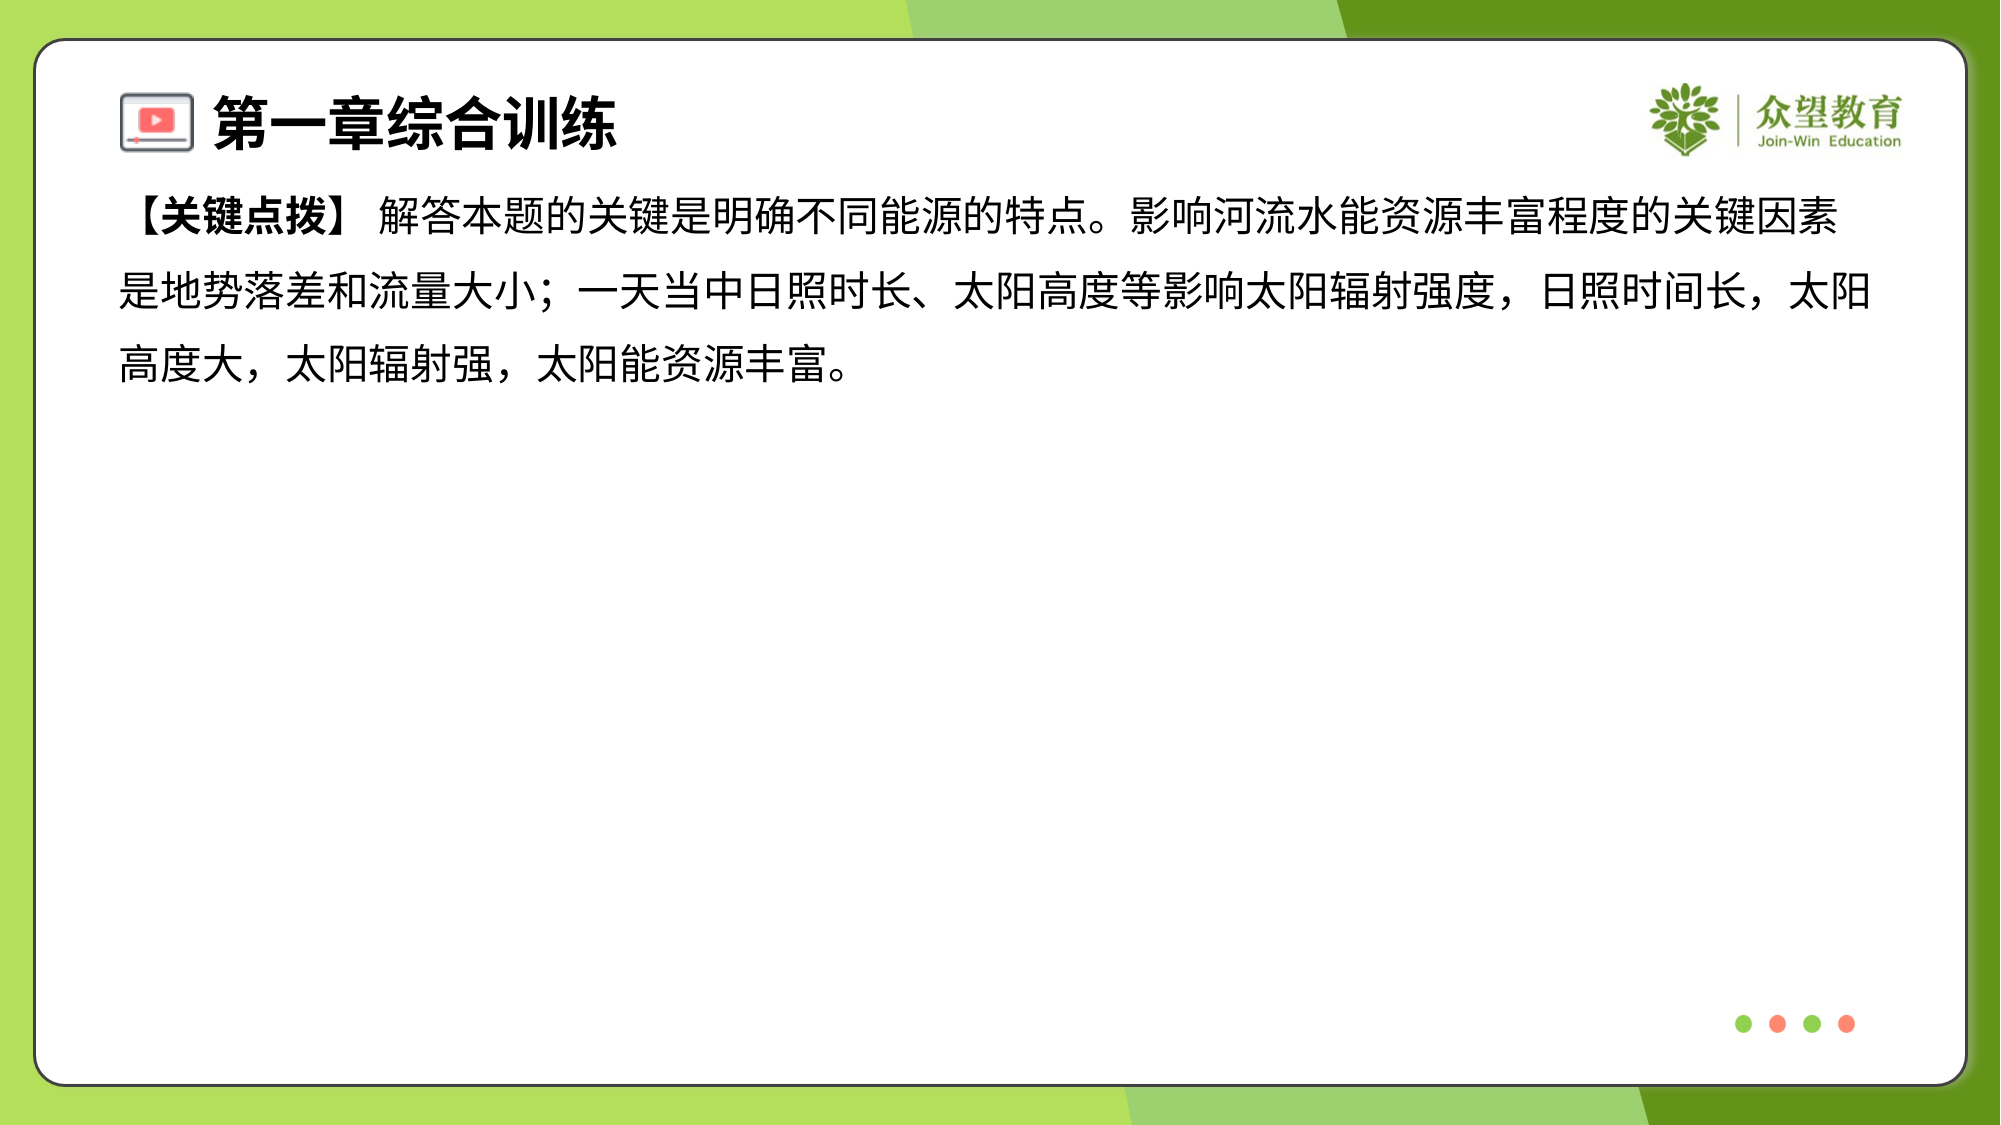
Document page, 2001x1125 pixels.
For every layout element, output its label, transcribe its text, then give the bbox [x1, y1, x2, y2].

picture [0, 0, 2000, 1125]
text_box 【关键点拨】 解答本题的关键是明确不同能源的特点。影响河流水能资源丰富程度的关键因素 是地势落差和流量大小；一天当中日照时长、太阳高度等影响太阳辐射强度，日照时间长，太阳 高度大，太阳辐射强，太阳能资源丰富。 [118, 164, 1883, 381]
